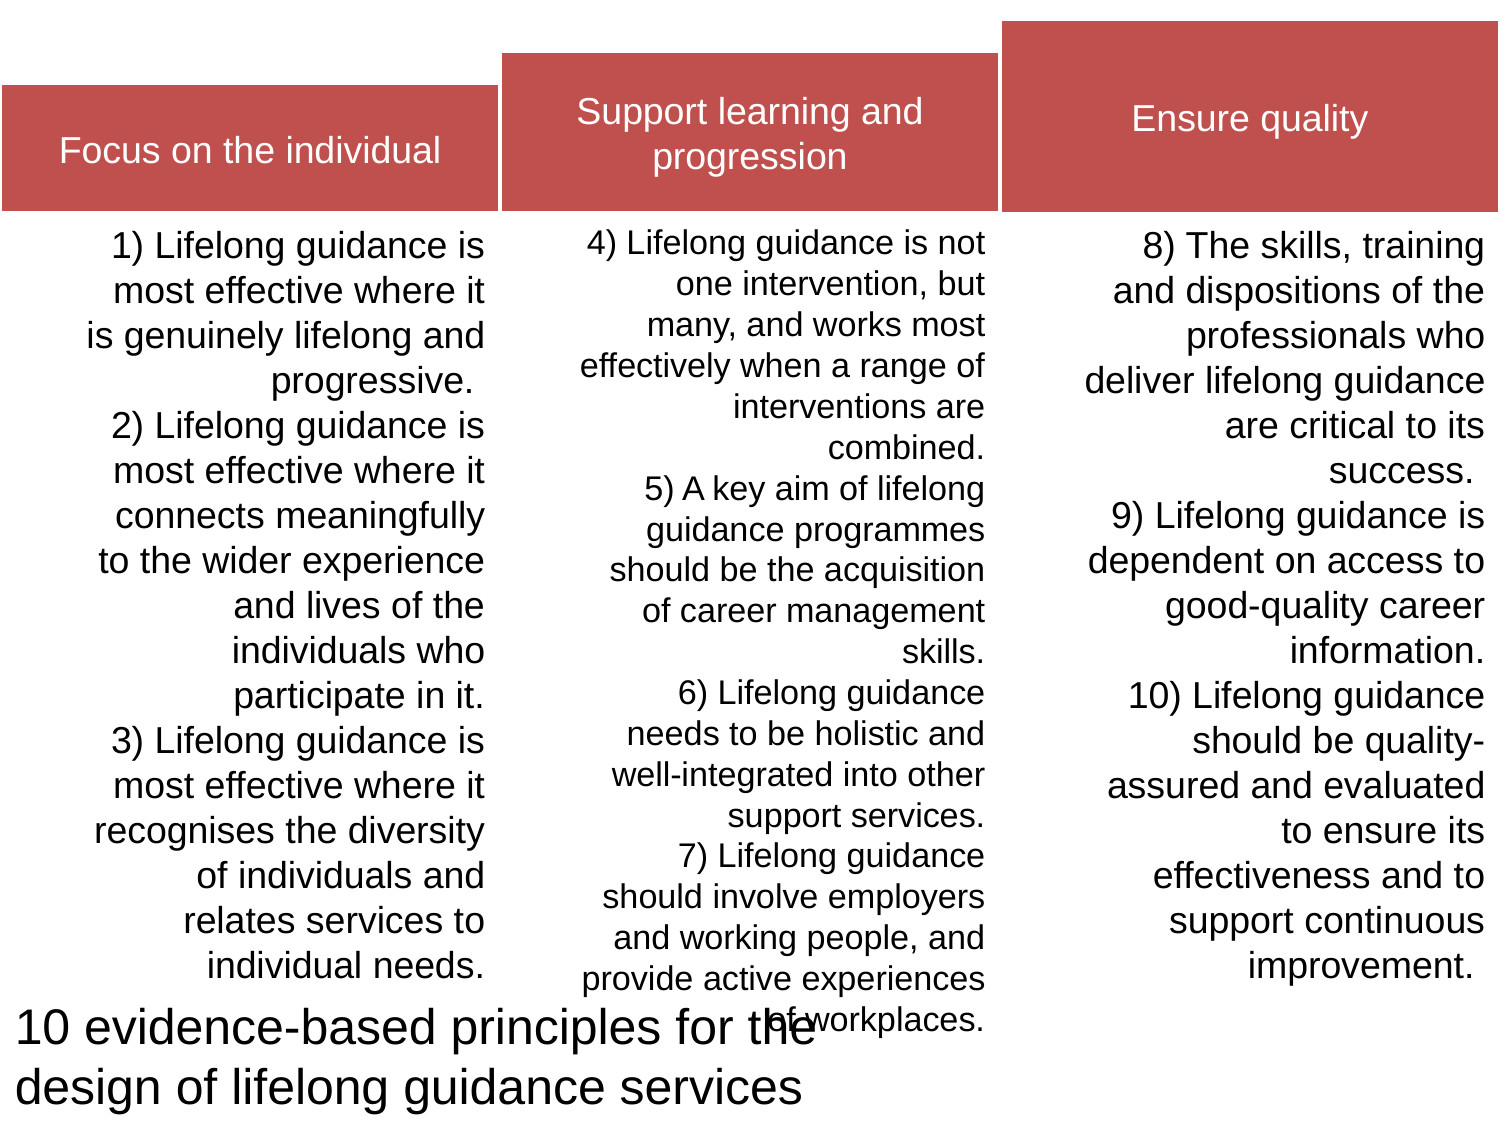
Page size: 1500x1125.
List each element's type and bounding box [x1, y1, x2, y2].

list [0, 18, 1500, 1125]
